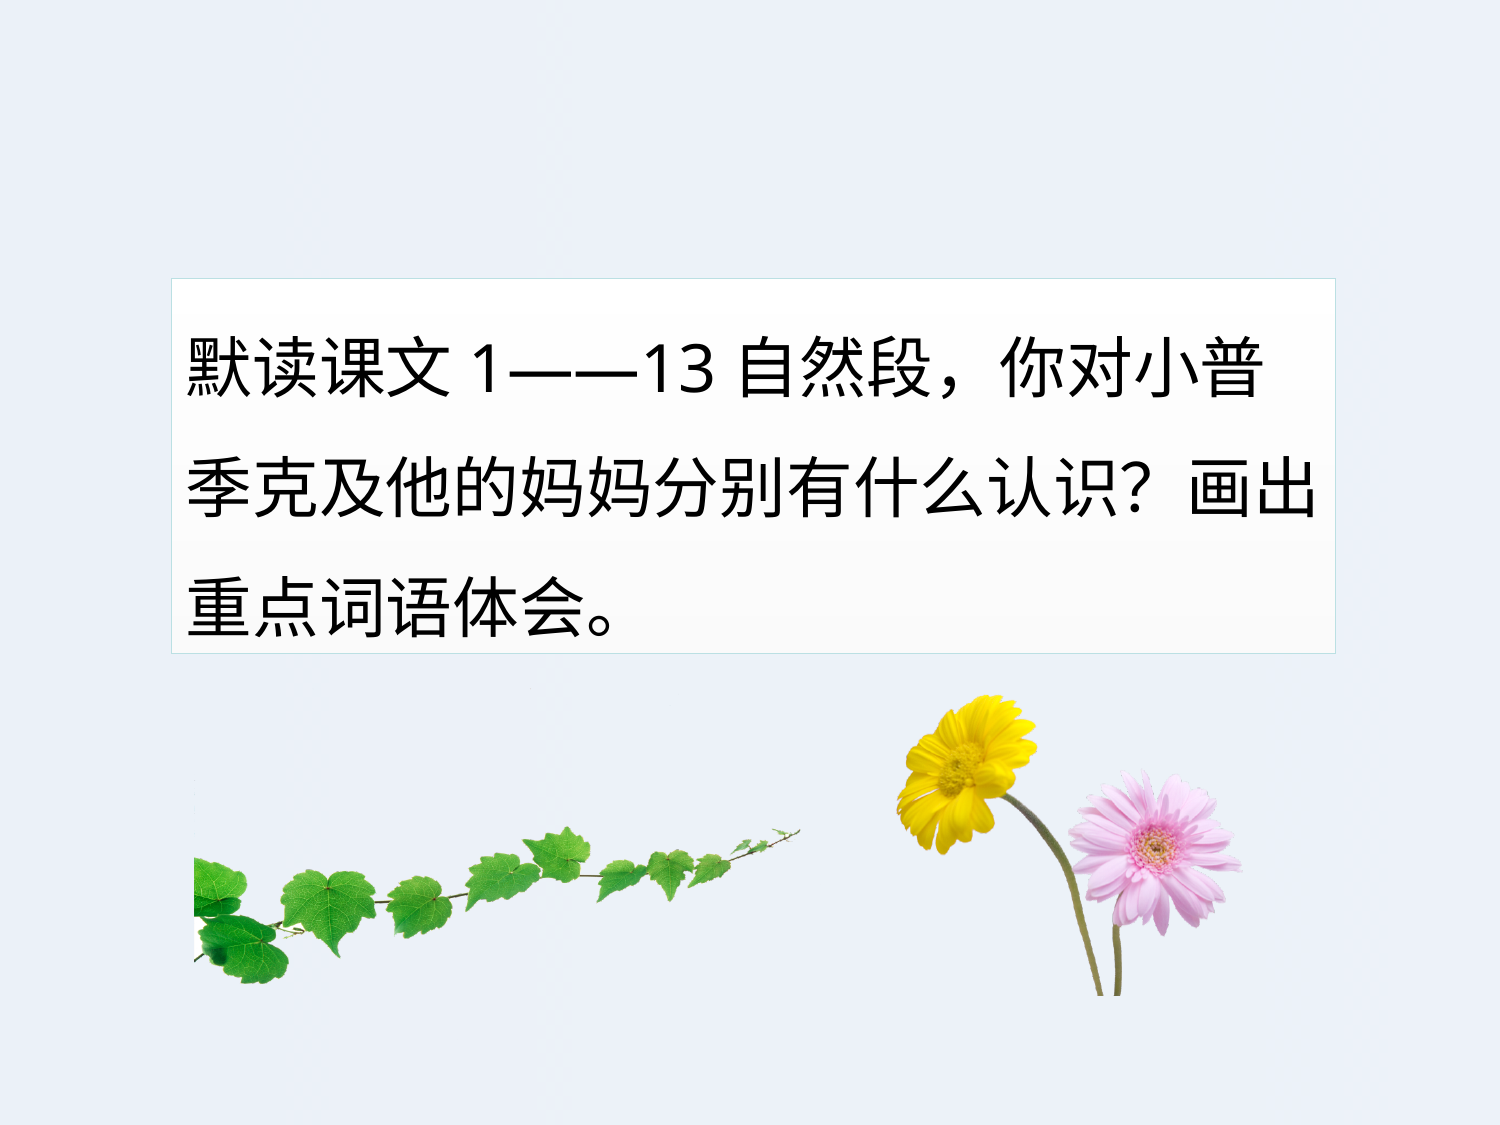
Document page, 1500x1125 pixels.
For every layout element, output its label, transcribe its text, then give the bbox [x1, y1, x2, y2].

text_box 默读课文1——13自然段，你对小普季克及他的妈妈分别有什么认识？画出重点词语体会。 [171, 278, 1336, 654]
picture [0, 0, 1500, 1125]
